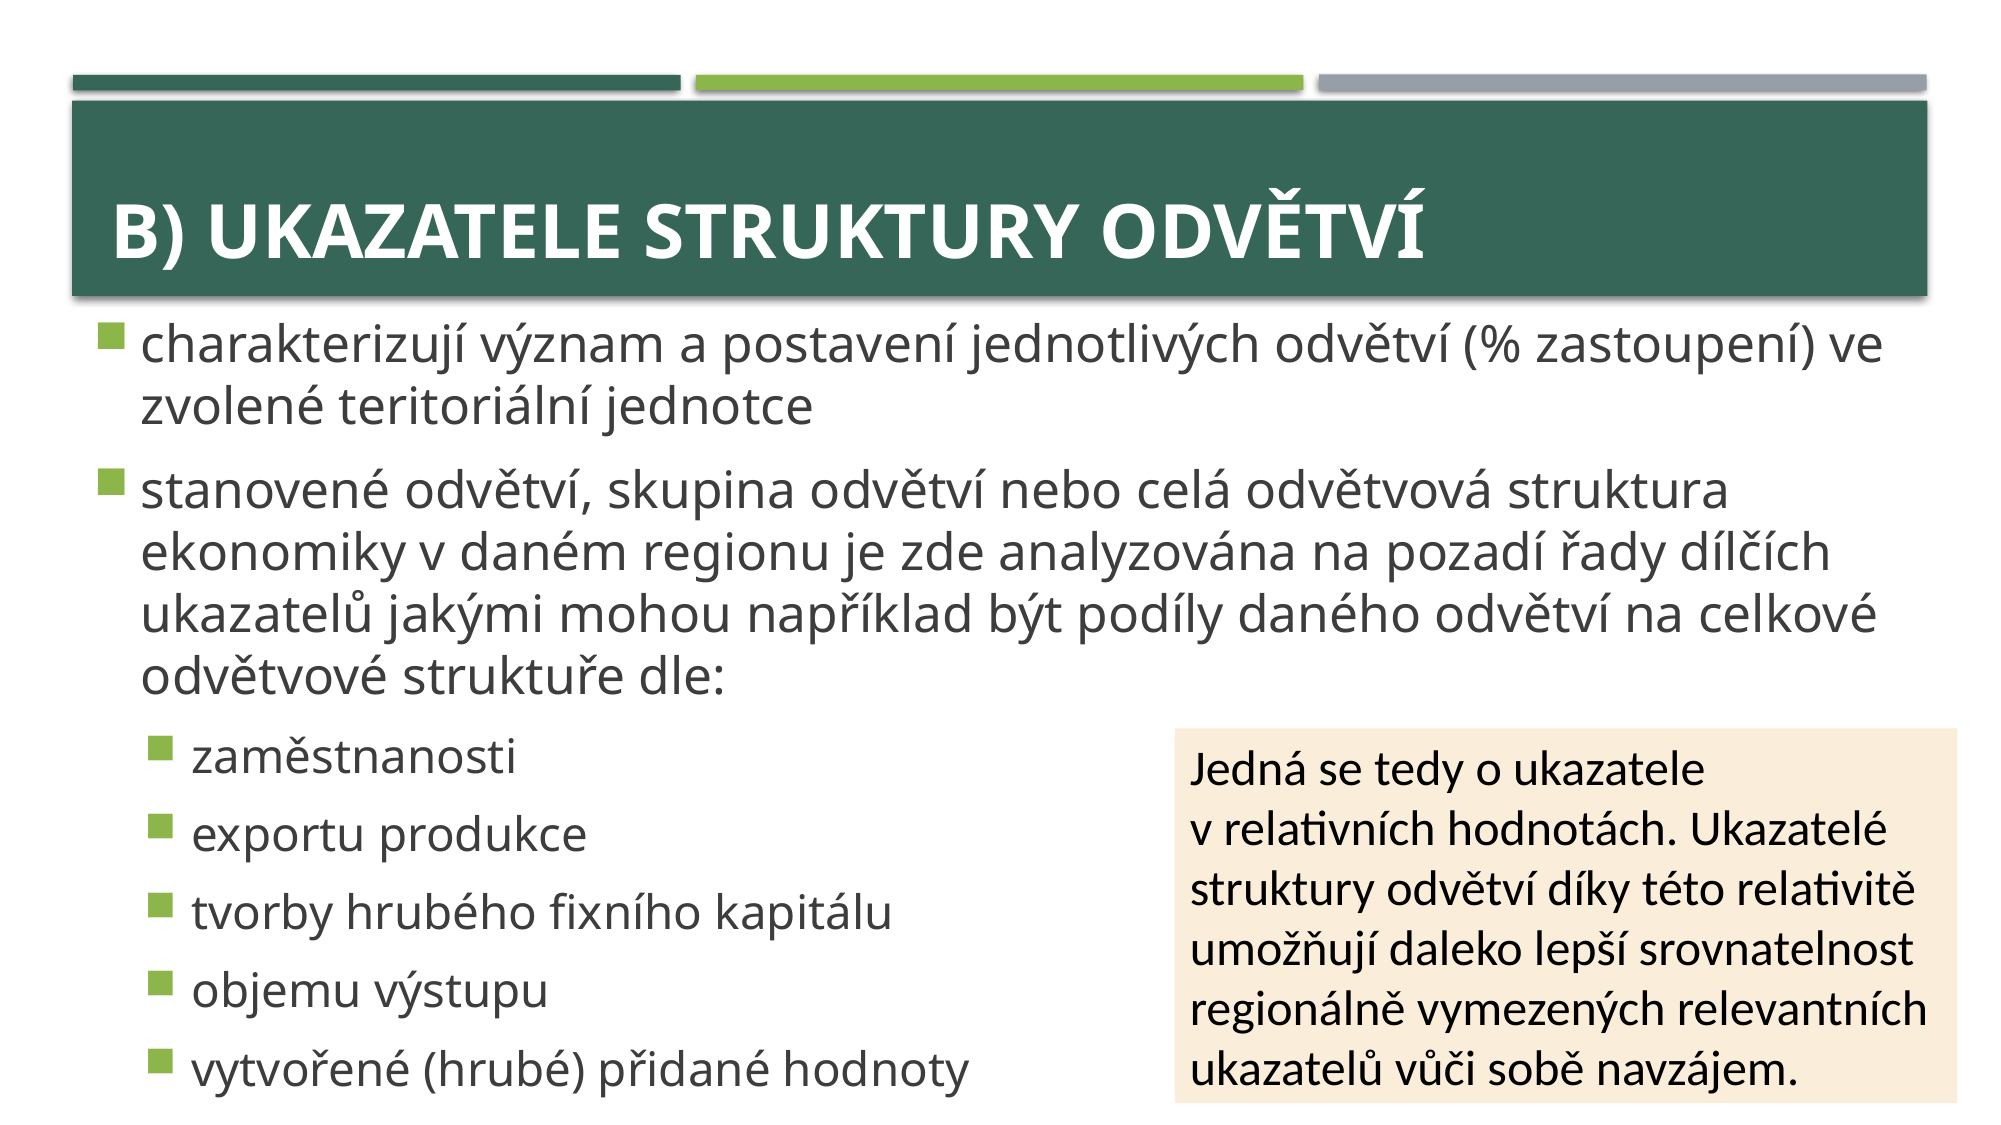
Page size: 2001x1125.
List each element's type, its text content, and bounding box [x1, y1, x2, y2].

title b) ukazatele struktury odvětví [95, 115, 1905, 282]
text_box Jedná se tedy o ukazatele v relativních hodnotách. Ukazatelé struktury odvětví díky této relativitě umožňují daleko lepší srovnatelnost regionálně vymezených relevantních ukazatelů vůči sobě navzájem. [1174, 728, 1958, 1104]
list charakterizují význam a postavení jednotlivých odvětví (% zastoupení) ve zvolené teritoriální jednotce stanovené odvětví, skupina odvětví nebo celá odvětvová struktura ekonomiky v daném regionu je zde analyzována na pozadí řady dílčích ukazatelů jakými mohou například být podíly daného odvětví na celkové odvětvové struktuře dle: zaměstnanosti exportu produkce tvorby hrubého fixního kapitálu objemu výstupu vytvořené (hrubé) přidané hodnoty [78, 299, 1925, 1107]
